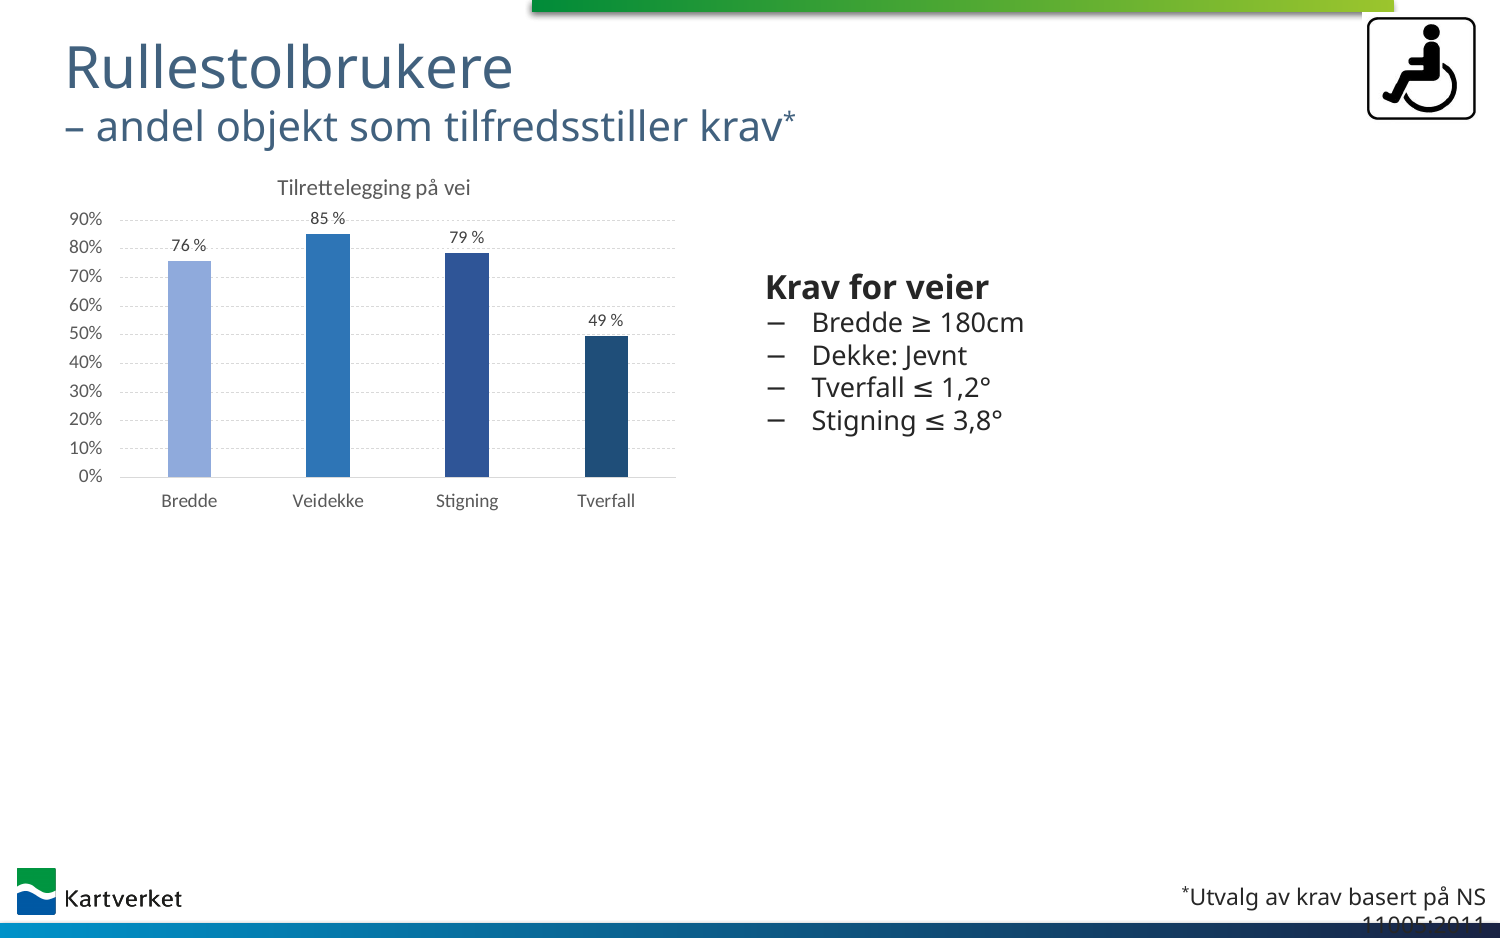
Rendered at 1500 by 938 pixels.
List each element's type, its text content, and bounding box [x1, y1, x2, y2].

text_box *Utvalg av krav basert på NS 11005:2011 [1068, 873, 1500, 938]
text_box Krav for veier Bredde ≥ 180cm Dekke: Jevnt Tverfall ≤ 1,2° Stigning ≤ 3,8° [750, 258, 1234, 444]
picture [62, 166, 687, 519]
text_box Rullestolbrukere – andel objekt som tilfredsstiller krav* [49, 25, 1431, 158]
picture [1362, 12, 1481, 126]
